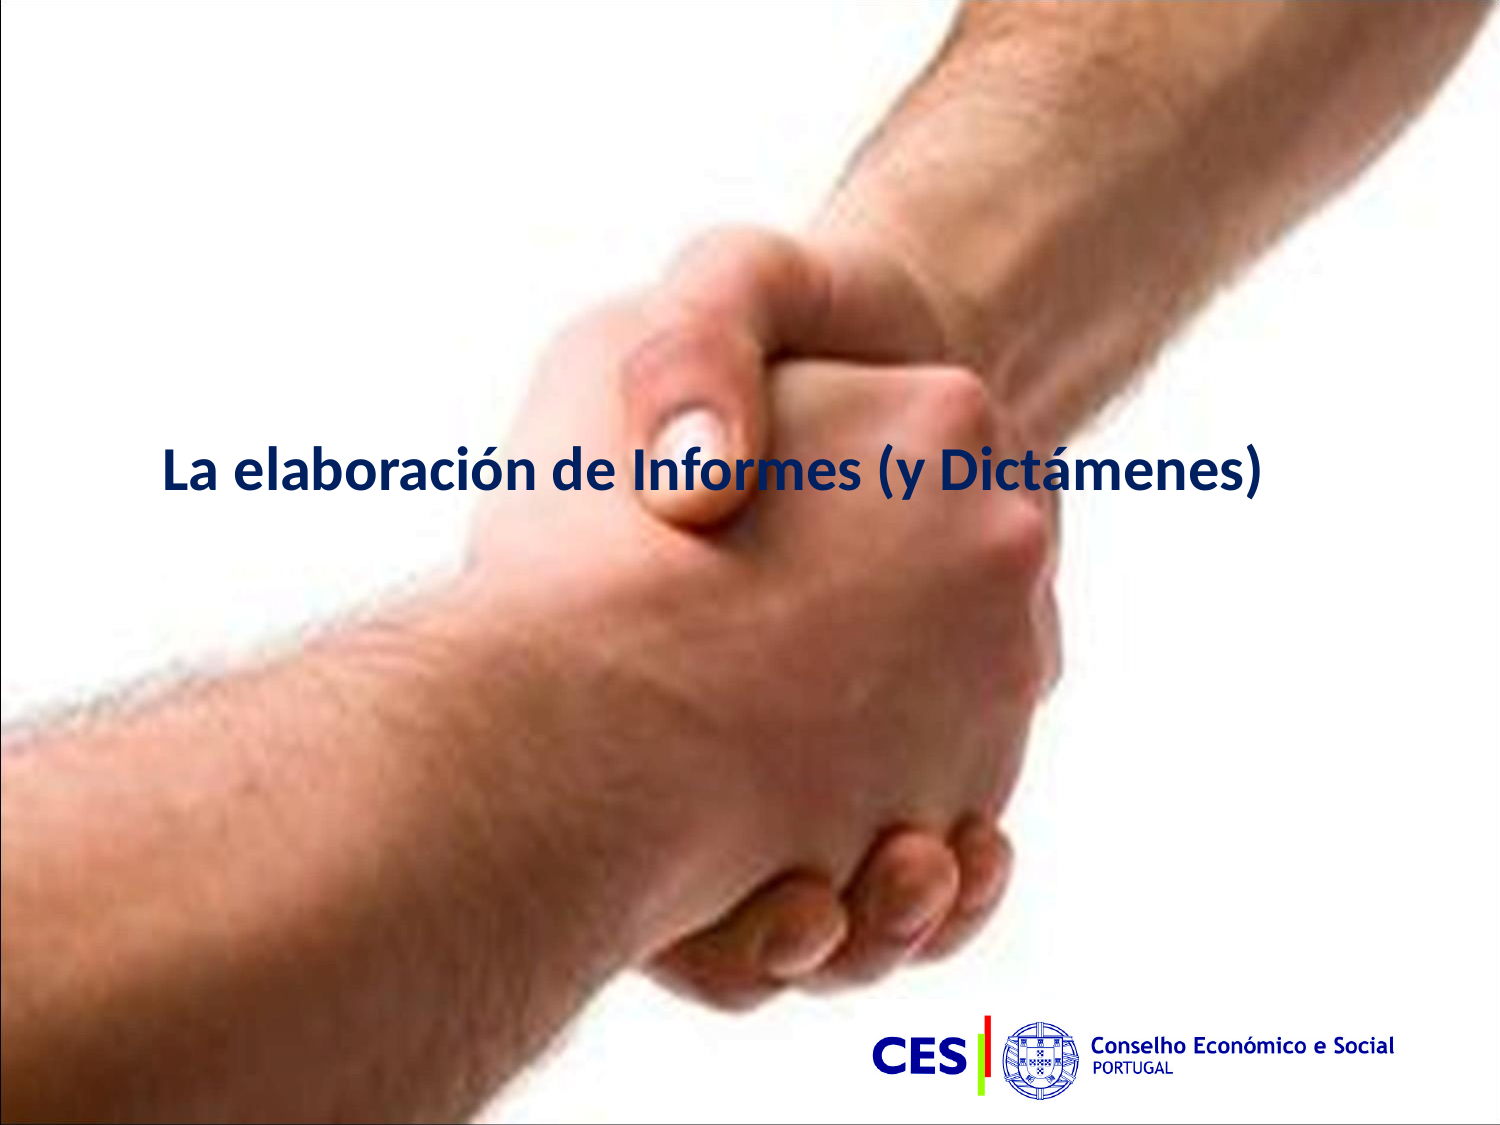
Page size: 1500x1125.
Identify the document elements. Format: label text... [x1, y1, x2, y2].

text_box La elaboración de Informes (y Dictámenes) [147, 420, 1447, 511]
picture [0, 0, 1500, 1125]
